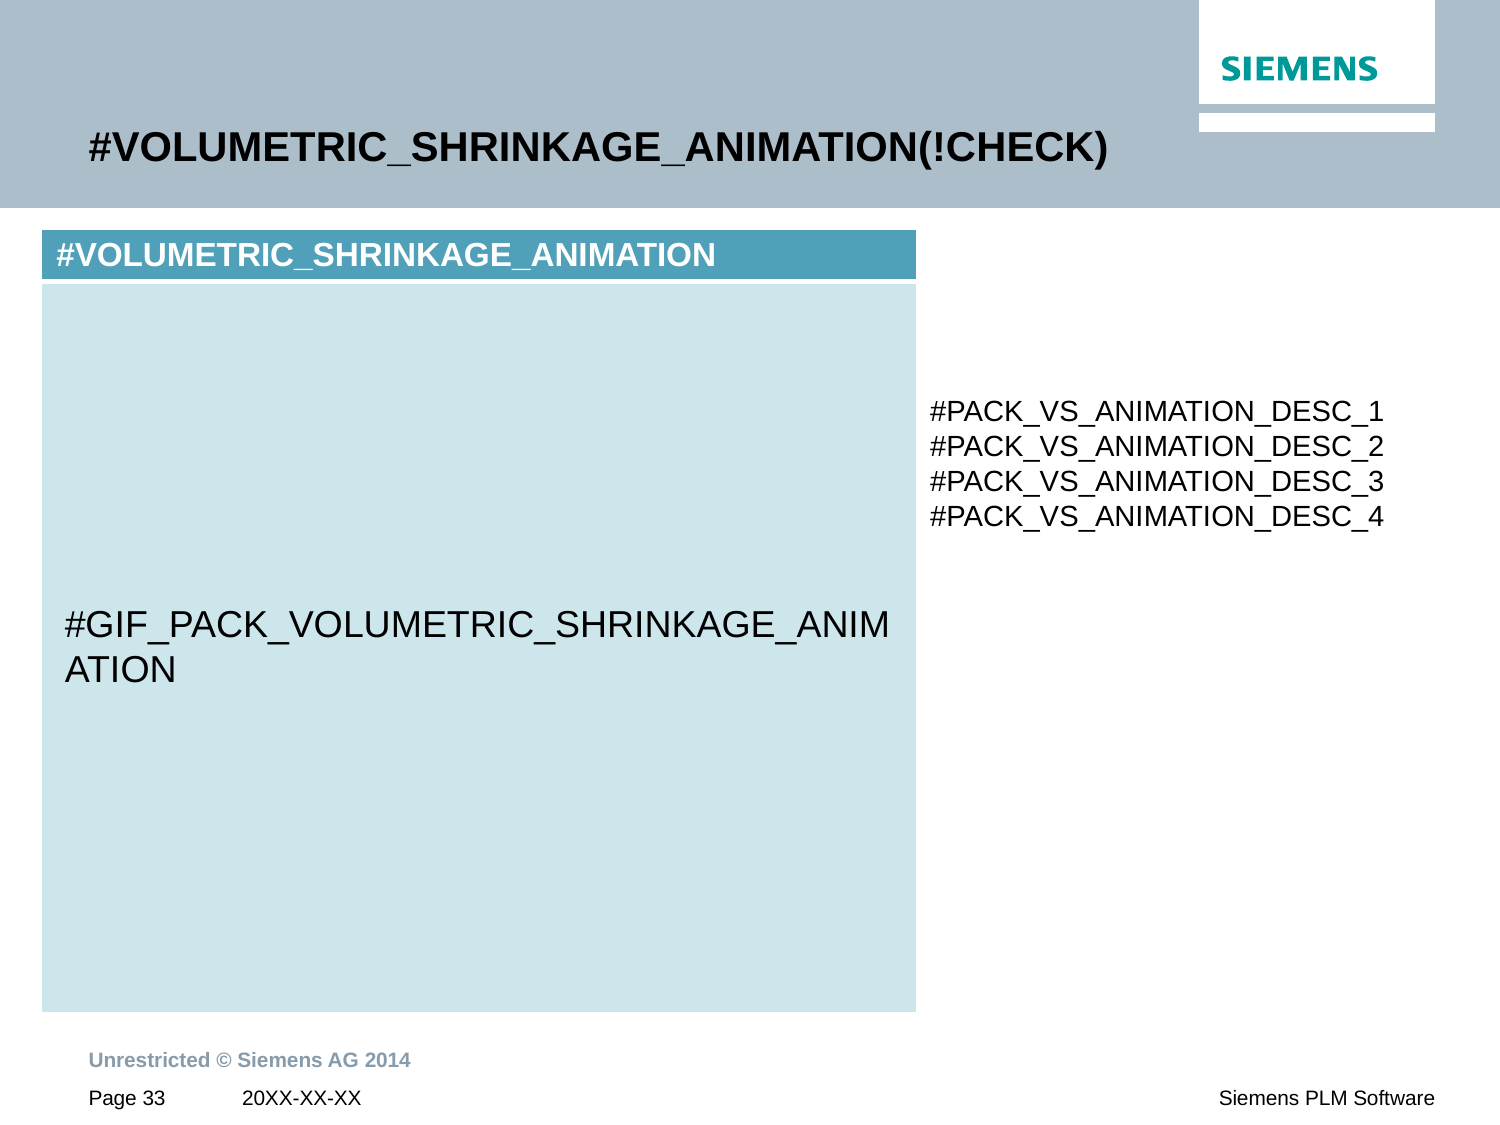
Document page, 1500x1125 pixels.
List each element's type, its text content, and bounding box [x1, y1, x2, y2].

text_box #PACK_VS_ANIMATION_DESC_1 #PACK_VS_ANIMATION_DESC_2 #PACK_VS_ANIMATION_DESC_3 #PACK_VS_ANIMATION_DESC_4 [915, 385, 1436, 575]
table_header #VOLUMETRIC_SHRINKAGE_ANIMATION [42, 230, 916, 279]
title #VOLUMETRIC_SHRINKAGE_ANIMATION(!CHECK) [0, 0, 1500, 209]
text_box #GIF_PACK_VOLUMETRIC_SHRINKAGE_ANIMATION [64, 302, 892, 988]
table_cell [42, 284, 916, 1012]
